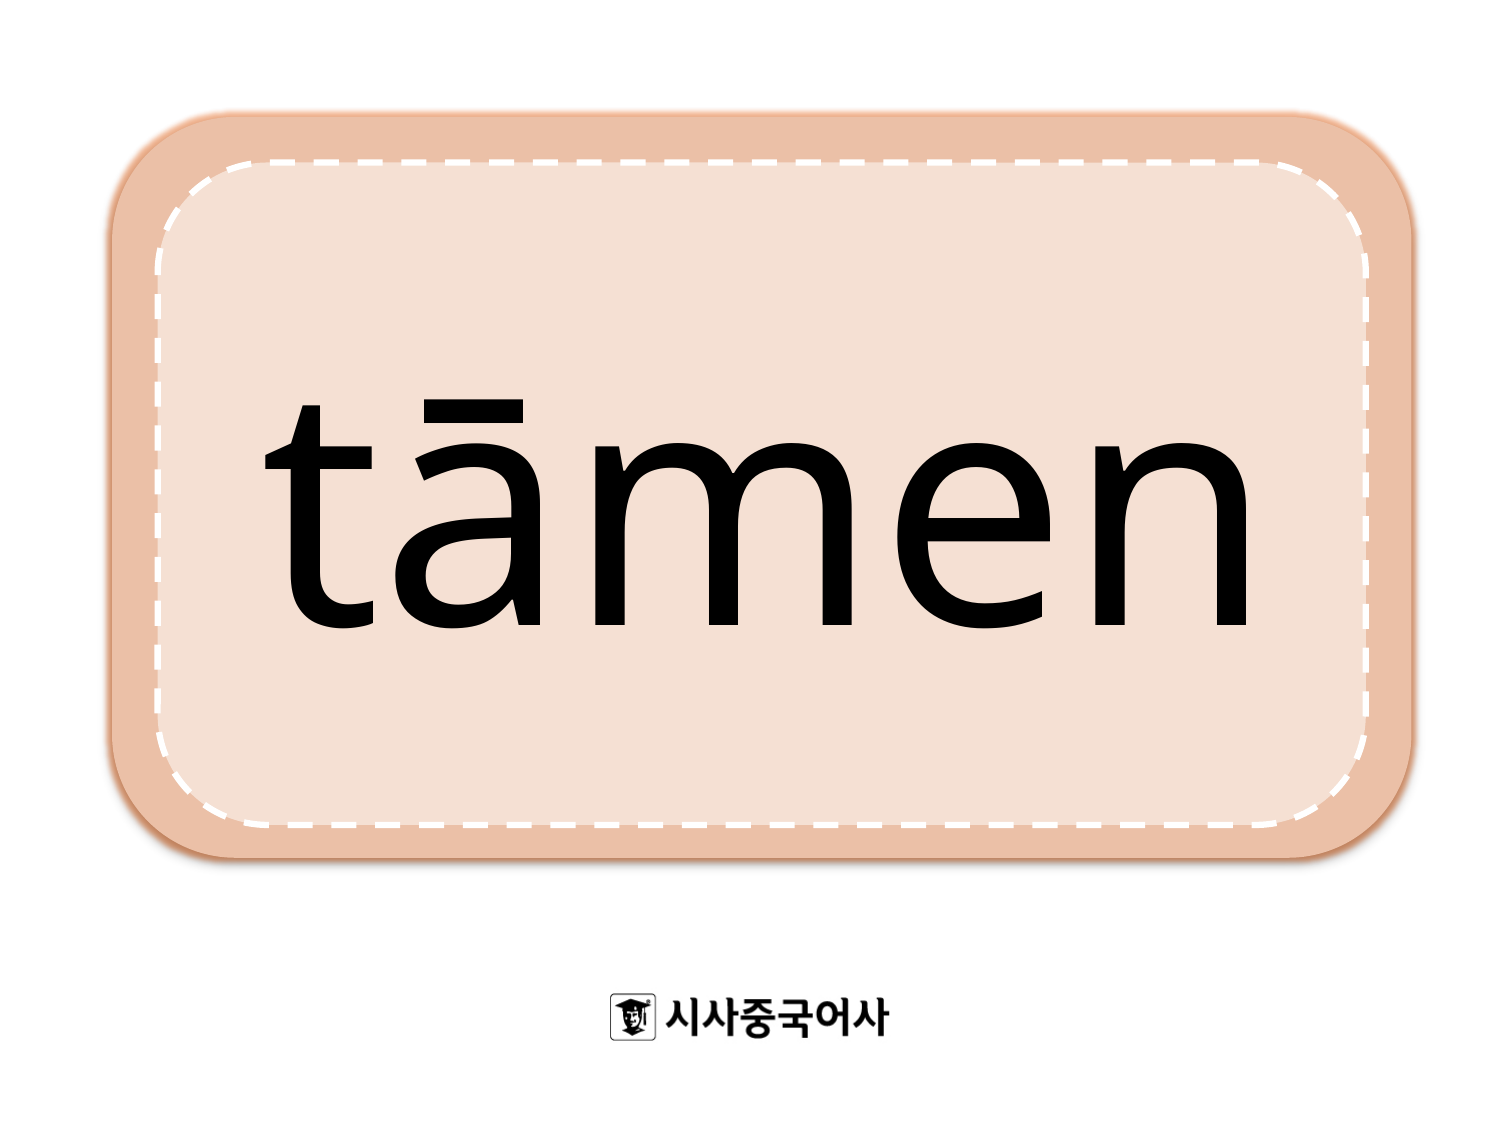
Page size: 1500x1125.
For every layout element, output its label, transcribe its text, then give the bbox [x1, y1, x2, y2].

picture [602, 987, 898, 1047]
text_box tāmen [162, 160, 1371, 824]
